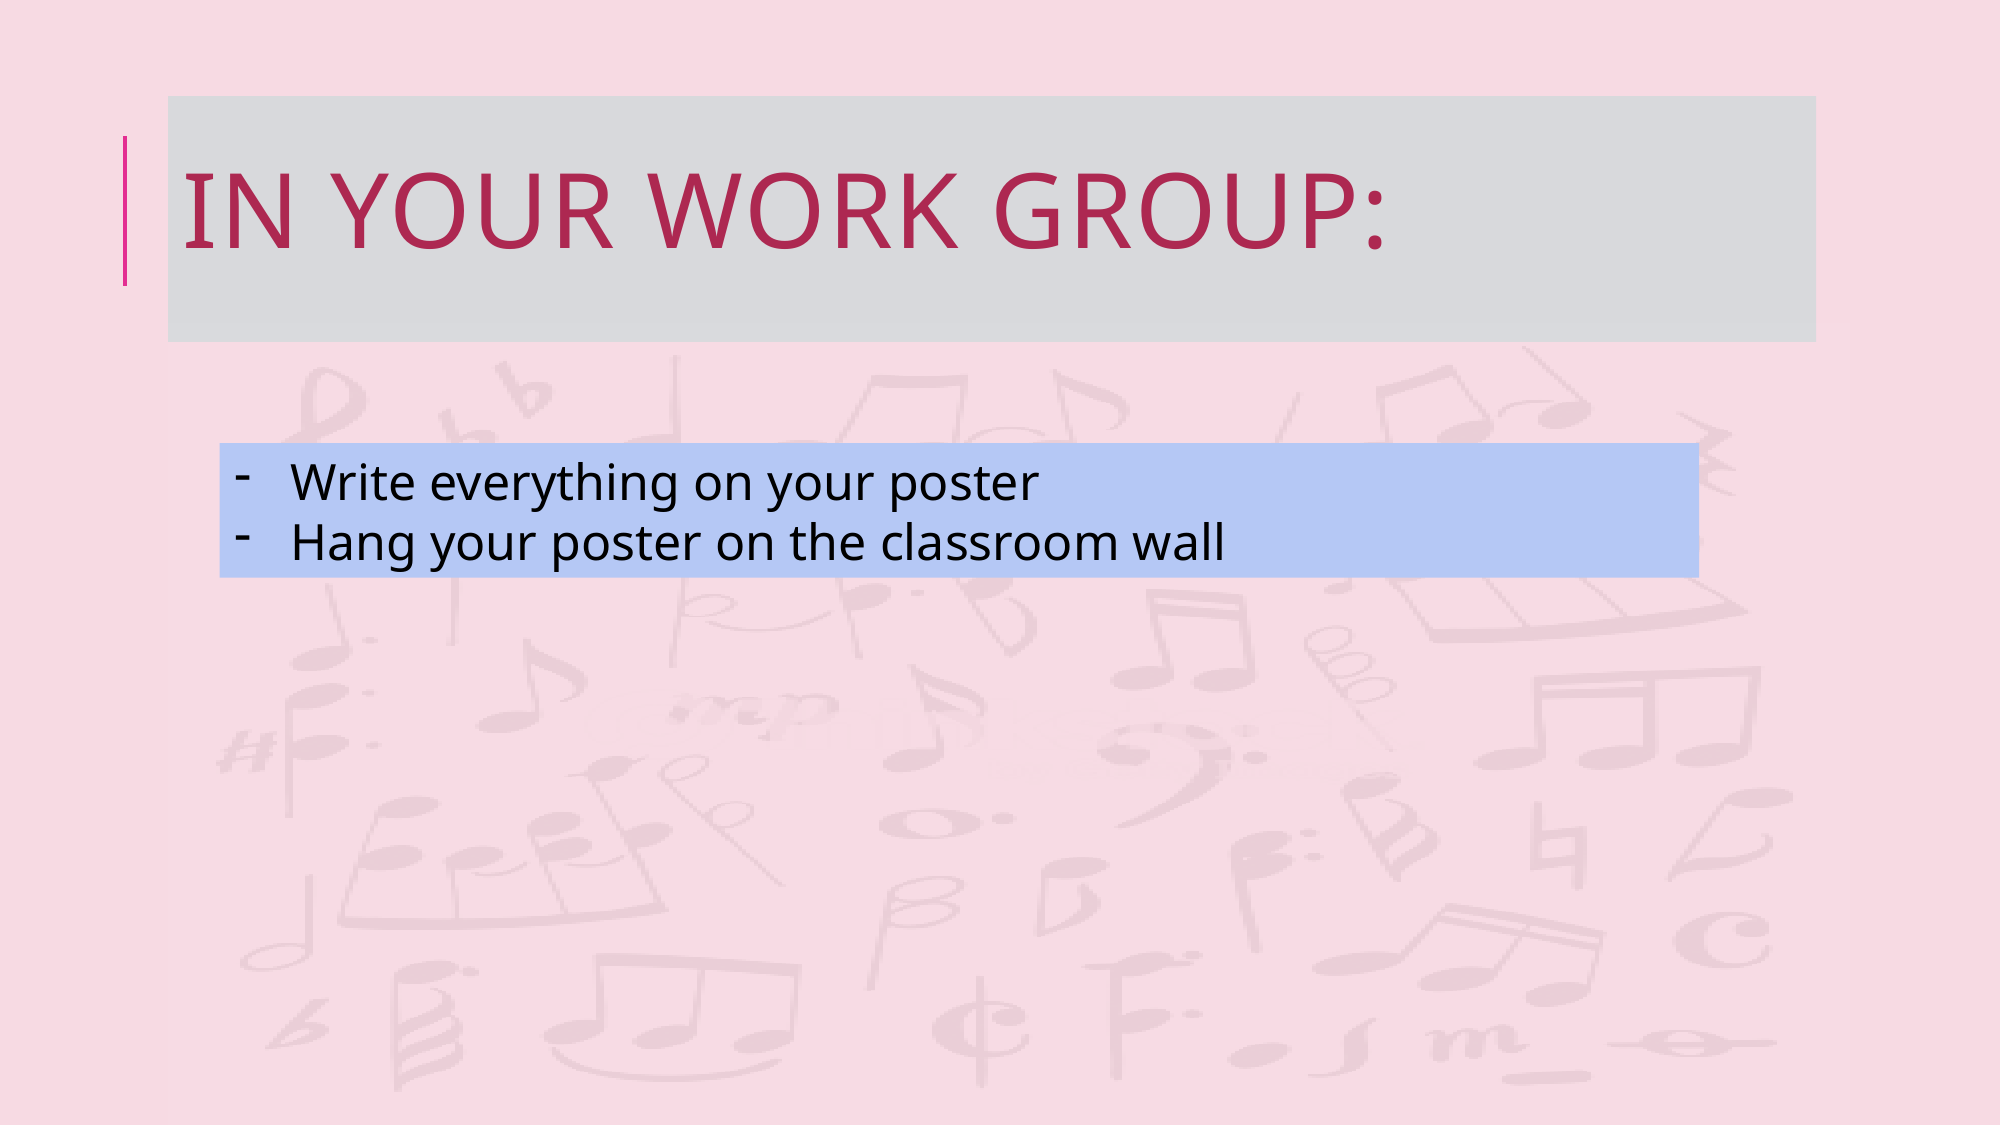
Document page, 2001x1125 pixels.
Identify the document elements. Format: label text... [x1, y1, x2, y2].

title In your work group: [168, 96, 1817, 319]
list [167, 322, 1850, 1125]
